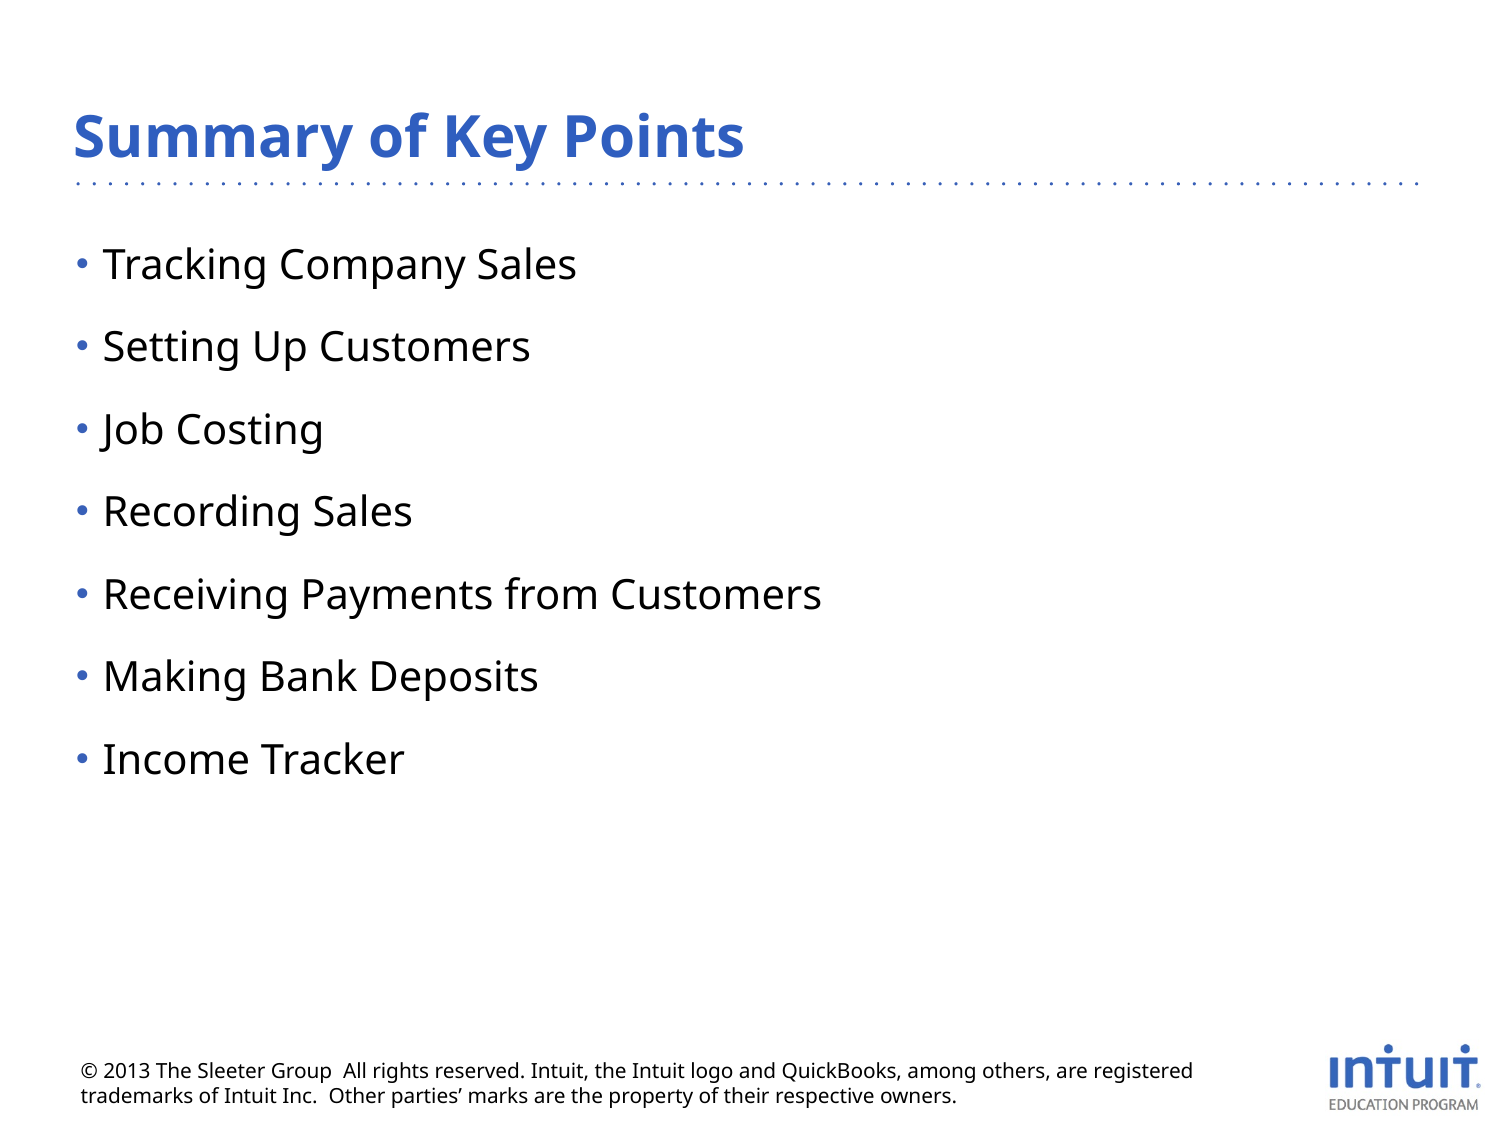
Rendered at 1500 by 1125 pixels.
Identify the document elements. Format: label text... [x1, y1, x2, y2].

list Tracking Company Sales Setting Up Customers Job Costing Recording Sales Receiving Payments from Customers Making Bank Deposits Income Tracker [75, 235, 1424, 1012]
title Summary of Key Points [73, 62, 1424, 169]
picture [1325, 1039, 1485, 1116]
